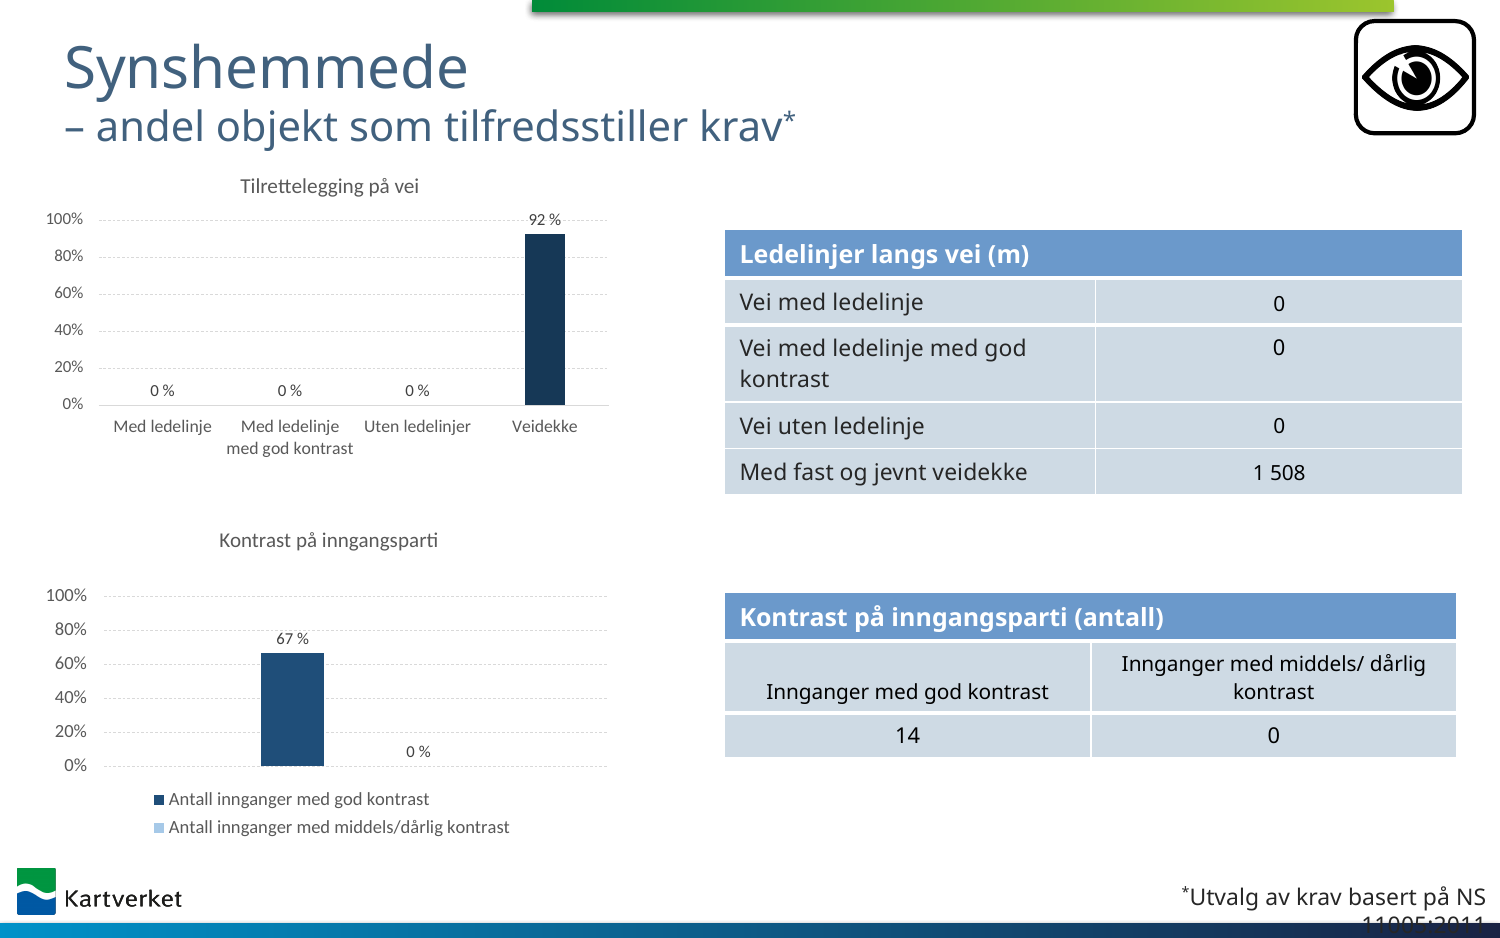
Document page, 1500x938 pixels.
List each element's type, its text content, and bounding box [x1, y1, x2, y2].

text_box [1355, 20, 1475, 134]
table_cell 0 [1092, 715, 1456, 757]
table_cell Med fast og jevnt veidekke [725, 449, 1095, 494]
table_header Ledelinjer langs vei (m) [725, 230, 1462, 276]
picture [41, 166, 619, 492]
table_cell 0 [1096, 327, 1462, 401]
table_cell Innganger med god kontrast [725, 643, 1090, 711]
table_cell 0 [1096, 280, 1462, 323]
table_cell Vei med ledelinje [725, 280, 1095, 323]
table_cell 0 [1096, 403, 1462, 448]
text_box Synshemmede – andel objekt som tilfredsstiller krav* [49, 24, 1431, 158]
text_box *Utvalg av krav basert på NS 11005:2011 [1068, 873, 1500, 938]
picture [41, 520, 617, 846]
table_cell Innganger med middels/ dårlig kontrast [1092, 643, 1456, 711]
table_cell Vei med ledelinje med god kontrast [725, 327, 1095, 401]
table_cell 14 [725, 715, 1090, 757]
table_cell Vei uten ledelinje [725, 403, 1095, 448]
table_header Kontrast på inngangsparti (antall) [725, 593, 1456, 639]
table_cell 1 508 [1096, 449, 1462, 494]
